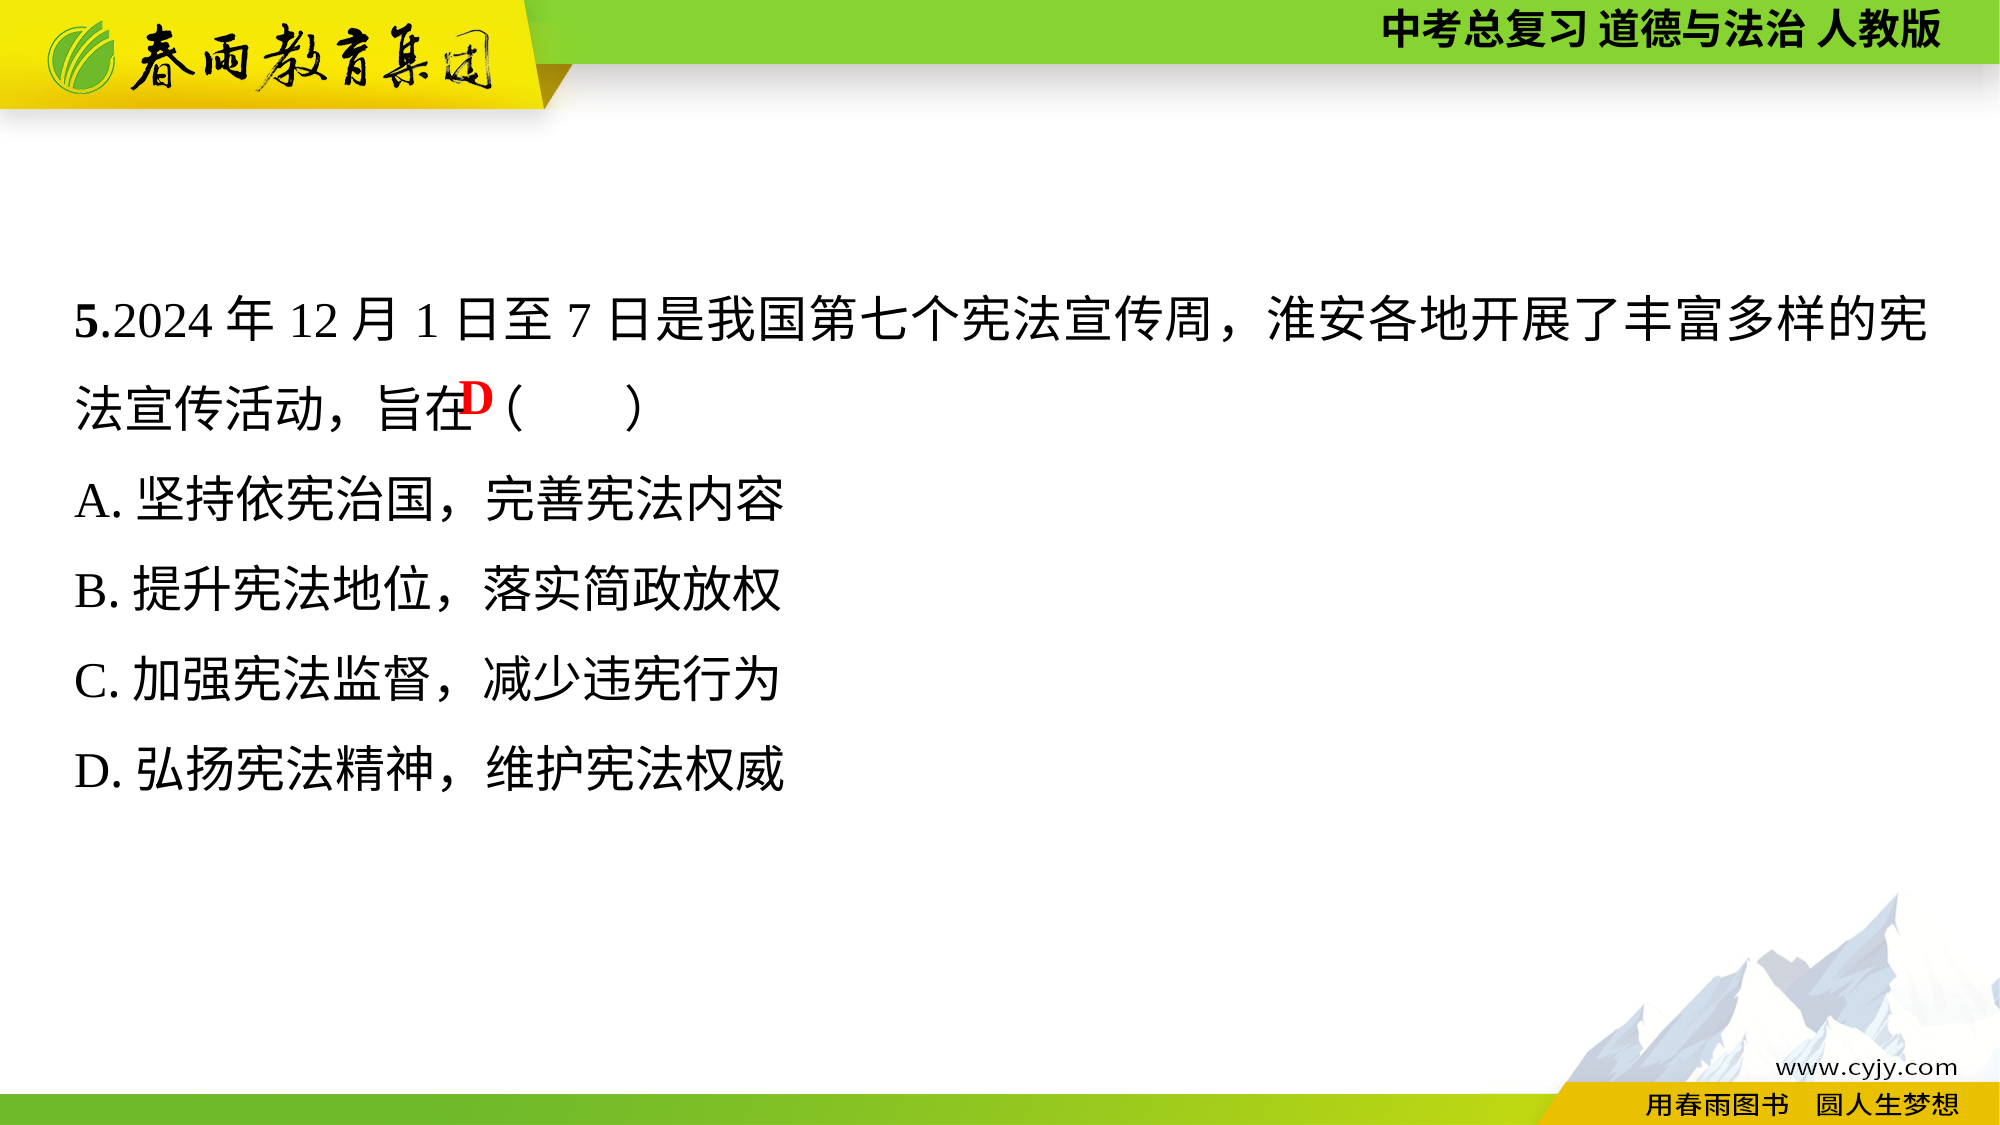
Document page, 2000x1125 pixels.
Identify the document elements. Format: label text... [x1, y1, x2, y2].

text_box D [443, 356, 510, 432]
list 5.2024年12月1日至7日是我国第七个宪法宣传周，淮安各地开展了丰富多样的宪法宣传活动，旨在（ ） A.坚持依宪治国，完善宪法内容 B.提升宪法地位，落实简政放权 C.加强宪法监督，减少违宪行为 D.弘扬宪法精神，维护宪法权威 [59, 249, 1944, 799]
picture [0, 0, 2000, 1125]
